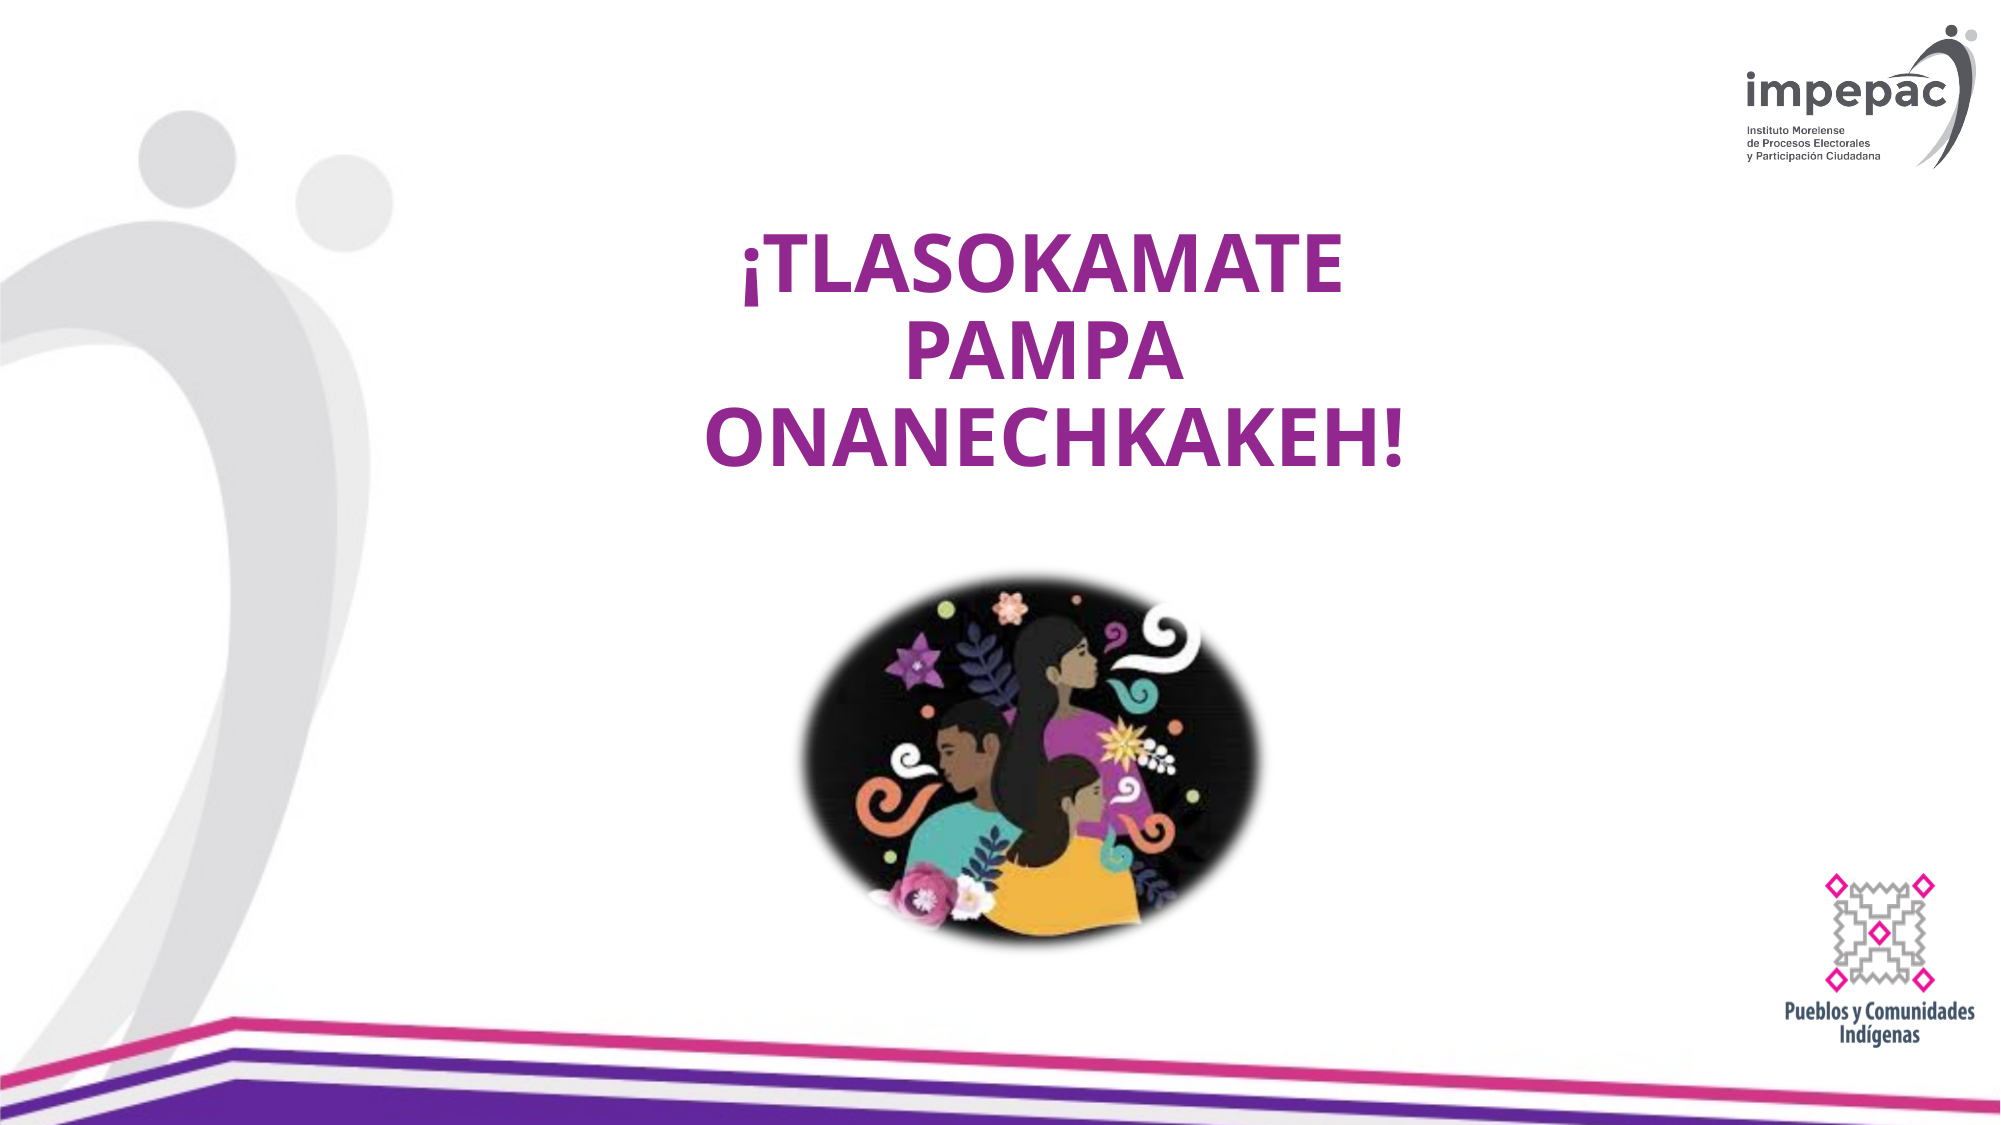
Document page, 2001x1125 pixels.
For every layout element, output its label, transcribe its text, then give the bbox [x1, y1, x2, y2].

text_box [371, 299, 1863, 1014]
title ¡TLASOKAMATE PAMPA ONANECHKAKEH! [599, 214, 1509, 299]
picture [0, 20, 2001, 1125]
